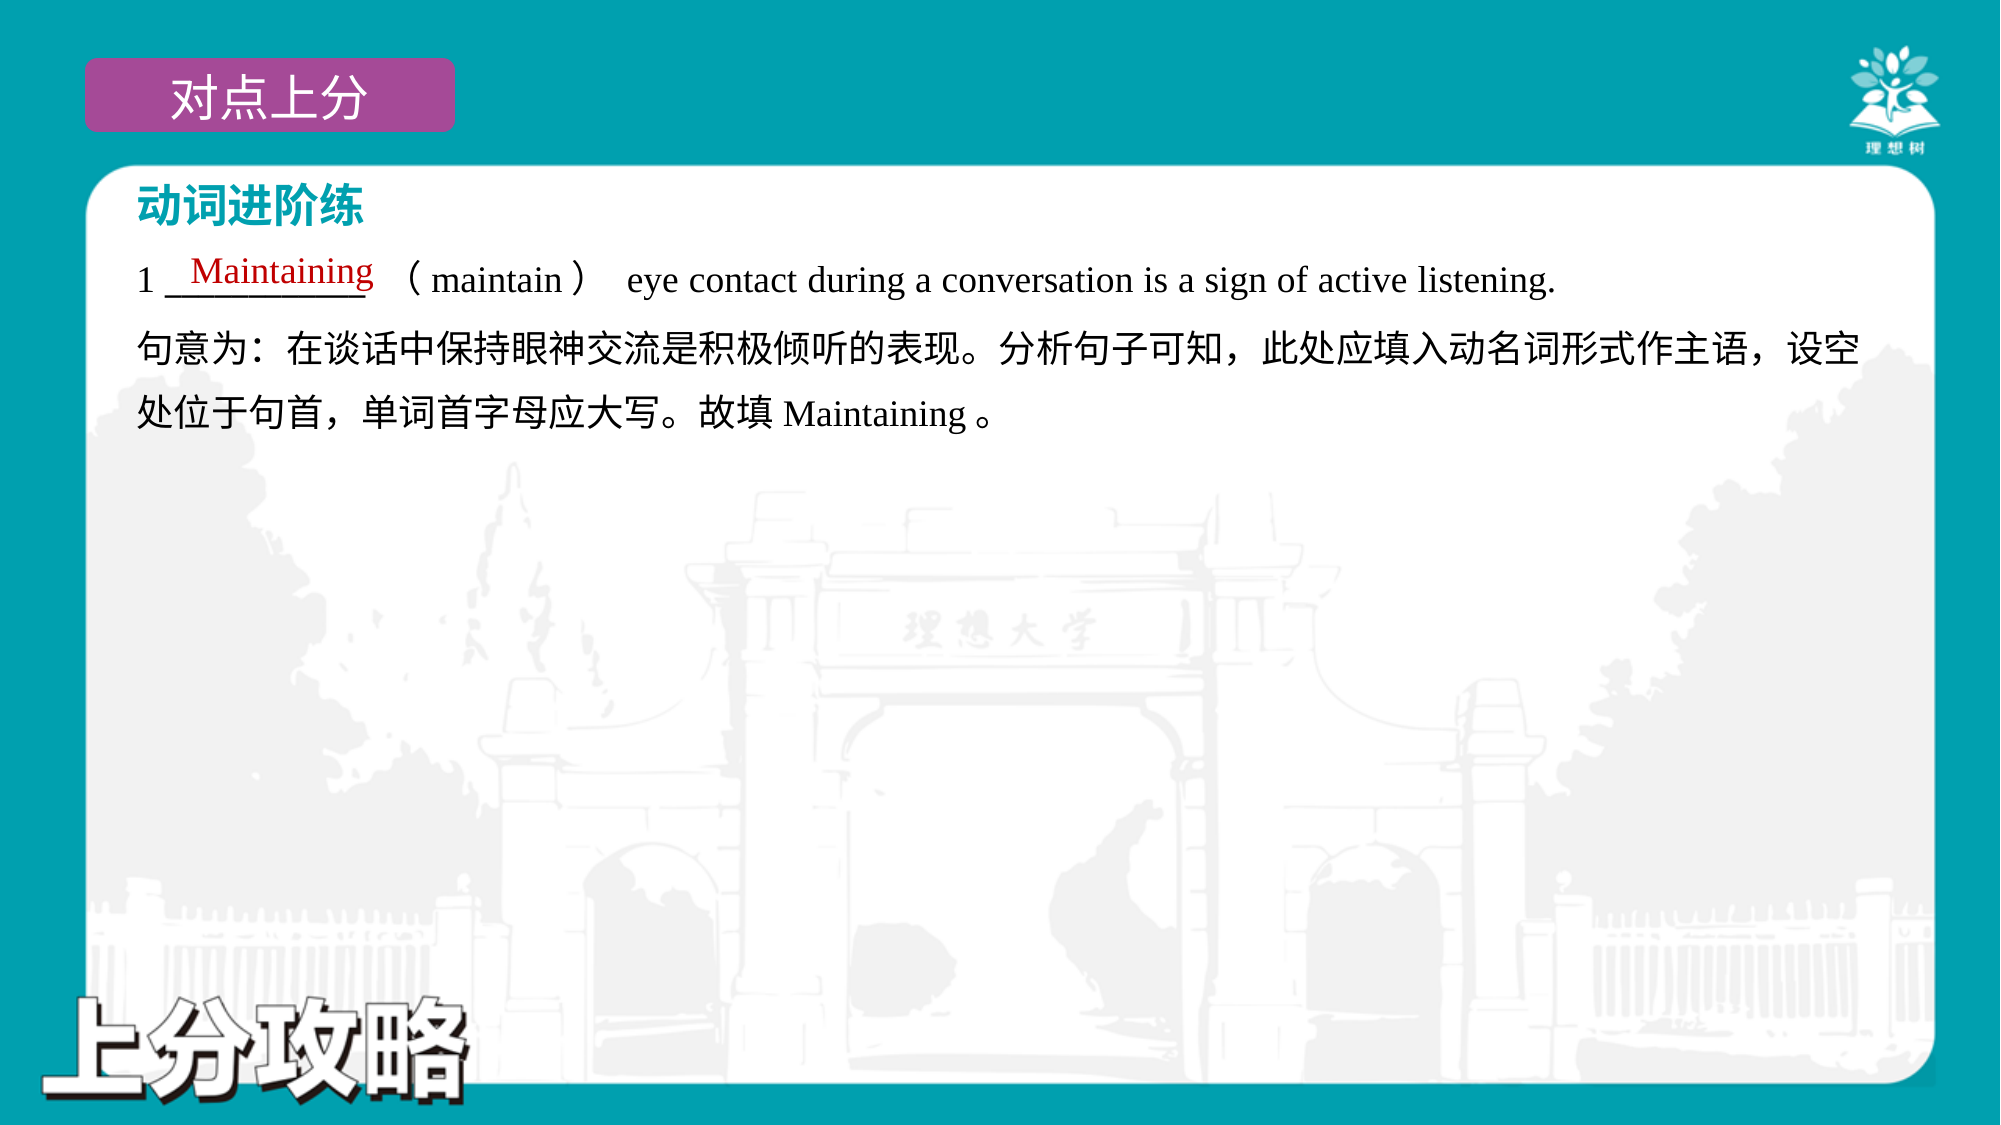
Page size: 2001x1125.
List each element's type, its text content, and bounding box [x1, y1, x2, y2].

picture [0, 0, 2000, 1125]
text_box 1 ____________ （maintain） eye contact during a conversation is a sign of active listening. [136, 233, 1865, 293]
text_box Maintaining [176, 224, 388, 284]
text_box 句意为：在谈话中保持眼神交流是积极倾听的表现。分析句子可知，此处应填入动名词形式作主语，设空 处位于句首，单词首字母应大写。故填Maintaining。 [136, 300, 1865, 428]
text_box 动词进阶练 [136, 176, 1865, 232]
